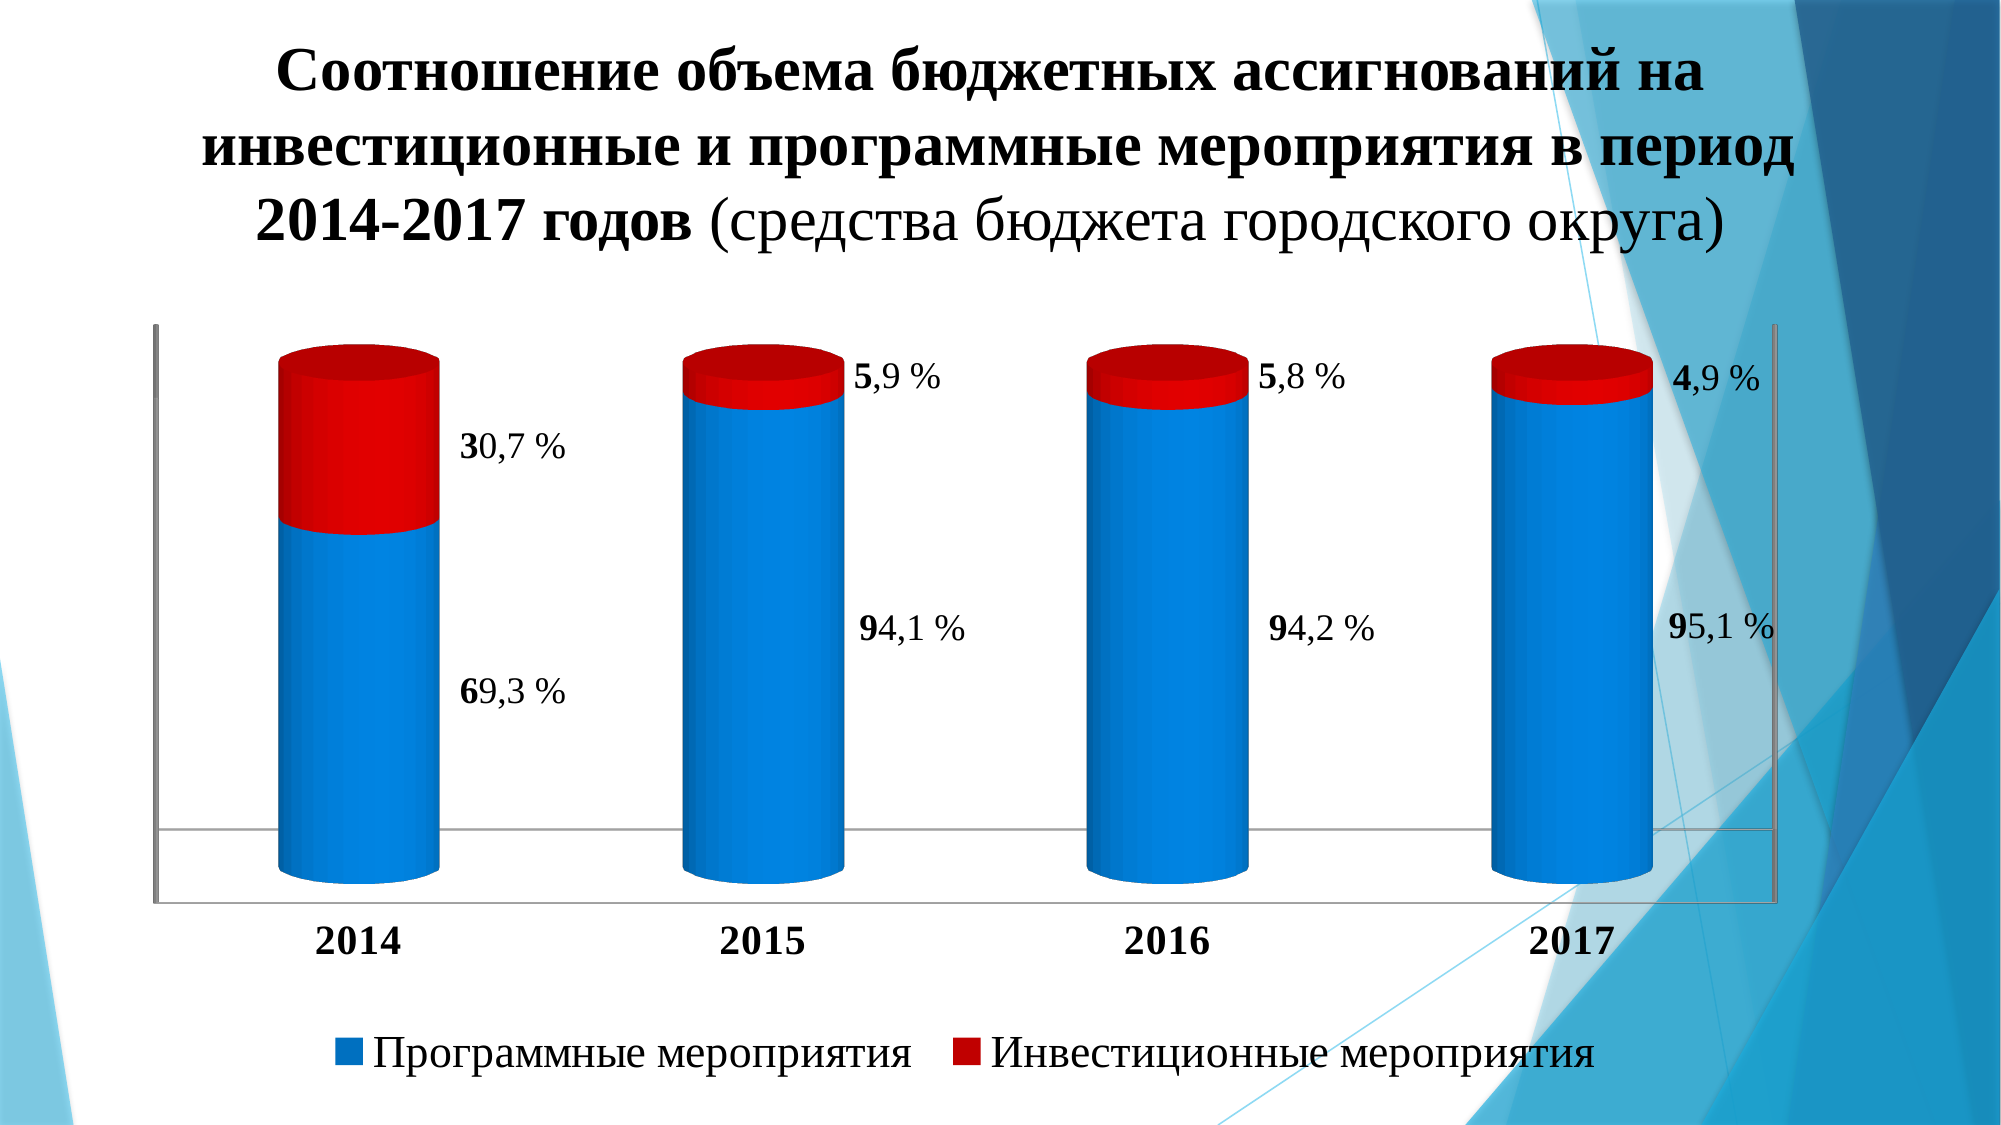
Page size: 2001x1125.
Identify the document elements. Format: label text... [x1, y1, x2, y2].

title Соотношение объема бюджетных ассигнований на инвестиционные и программные мероприятия в период 2014-2017 годов (средства бюджета городского округа) [126, 20, 1872, 271]
chart [68, 282, 1863, 1087]
